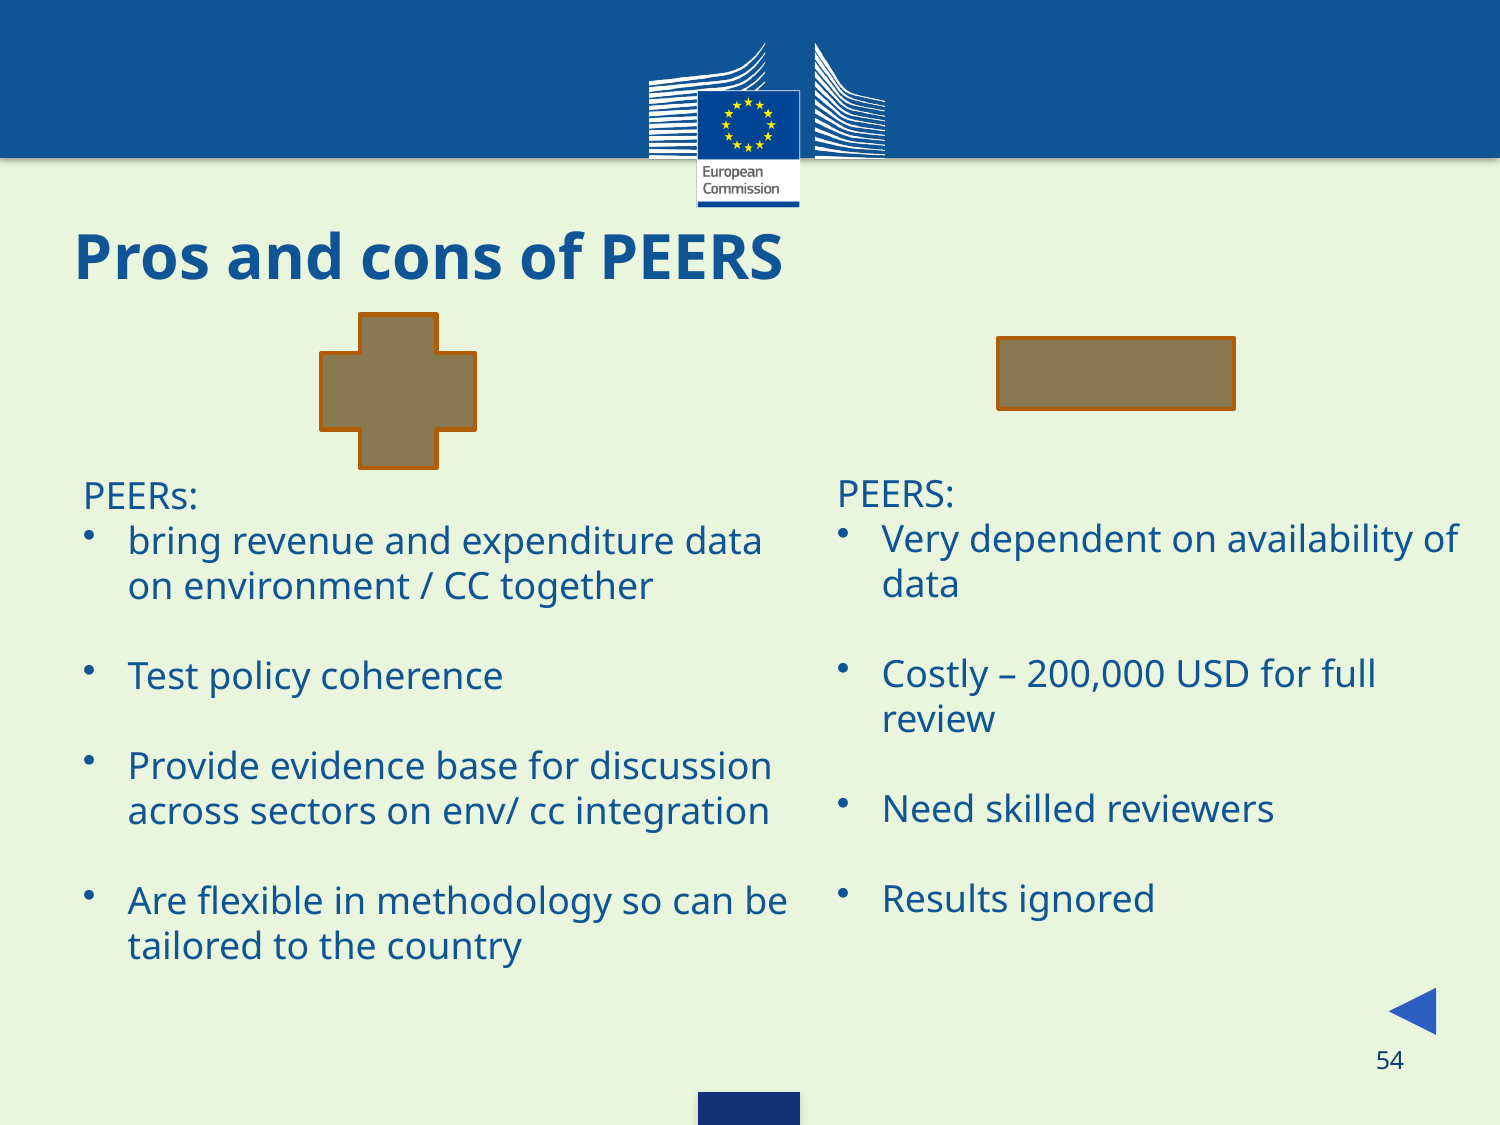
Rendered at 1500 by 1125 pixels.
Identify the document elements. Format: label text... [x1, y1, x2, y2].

text_box [996, 336, 1236, 411]
picture [649, 42, 885, 153]
title Pros and cons of PEERS [0, 153, 1350, 356]
text_box [1388, 987, 1437, 1035]
text_box [319, 312, 477, 470]
text_box PEERs: bring revenue and expenditure data on environment / CC together Test policy coherence Provide evidence base for discussion across sectors on env/ cc integration Are flexible in methodology so can be tailored to the country [68, 464, 813, 975]
text_box PEERS: Very dependent on availability of data Costly – 200,000 USD for full review Need skilled reviewers Results ignored [822, 462, 1500, 928]
